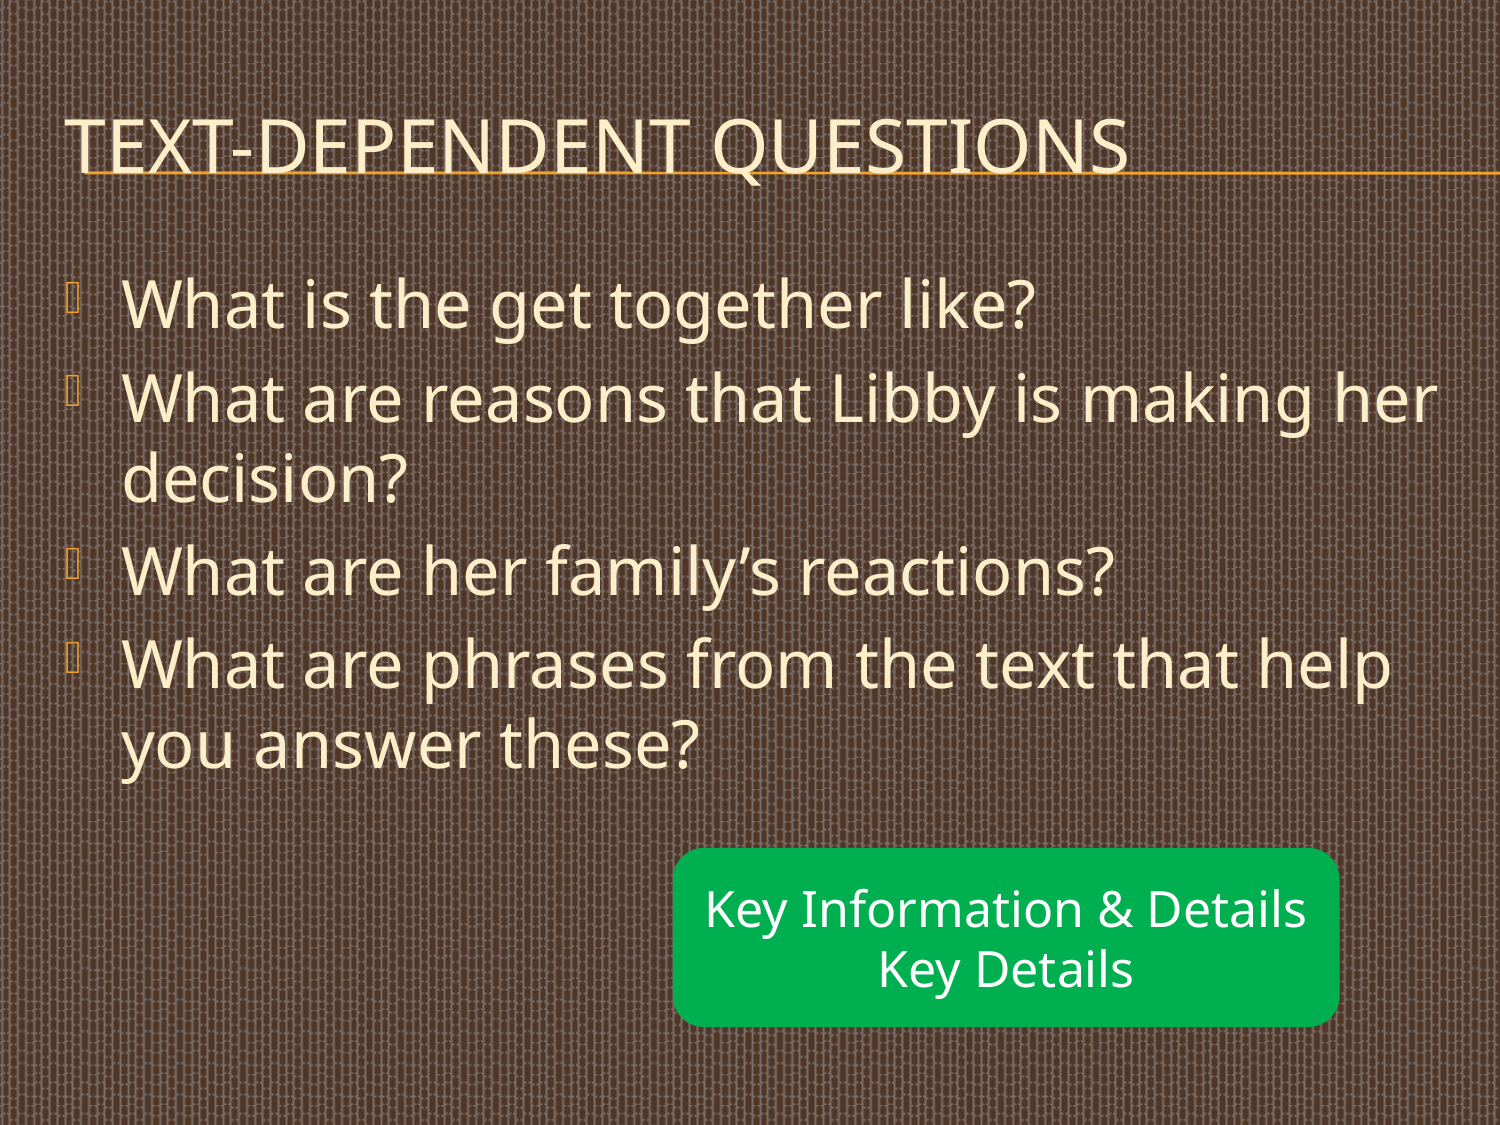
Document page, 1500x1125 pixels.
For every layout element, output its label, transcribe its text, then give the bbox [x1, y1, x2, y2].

title Text-dependent Questions [50, 75, 1475, 213]
text_box Key Information & Details Key Details [672, 847, 1340, 1028]
list What is the get together like? What are reasons that Libby is making her decision? What are her family’s reactions? What are phrases from the text that help you answer these? [50, 254, 1475, 998]
